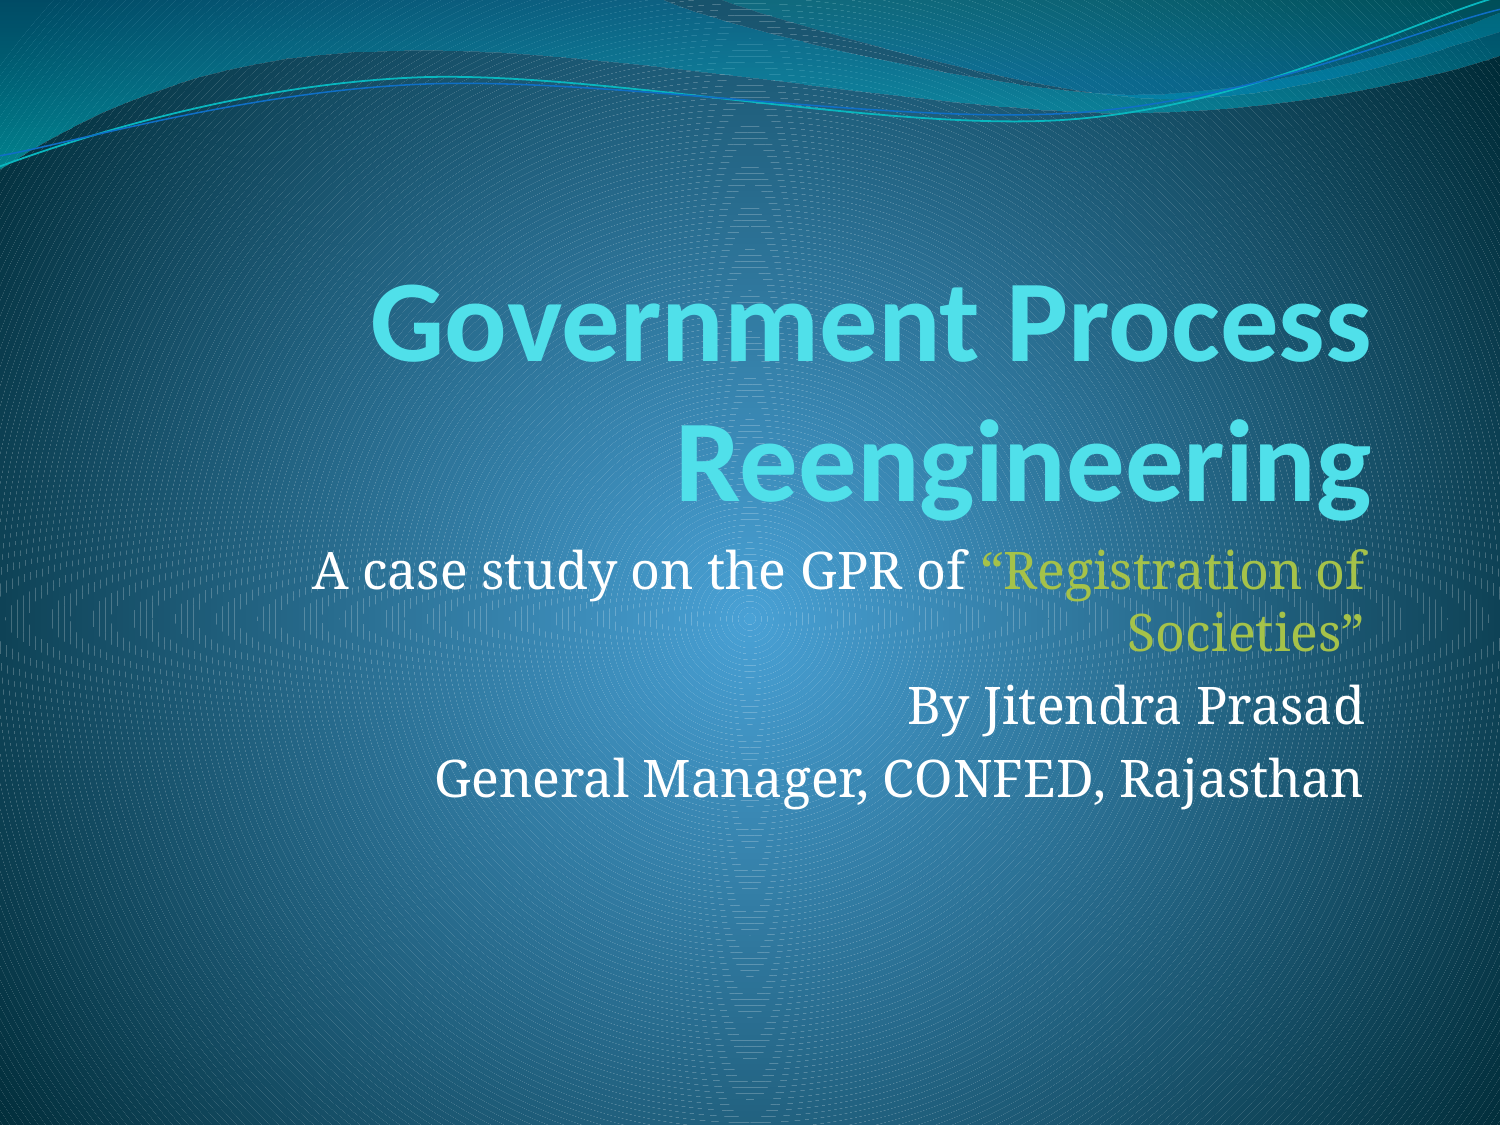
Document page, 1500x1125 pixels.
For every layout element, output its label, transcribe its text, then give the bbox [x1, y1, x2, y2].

subtitle A case study on the GPR of “Registration of Societies” By Jitendra Prasad General Manager, CONFED, Rajasthan [87, 529, 1376, 818]
title Government Process Reengineering [87, 224, 1376, 525]
